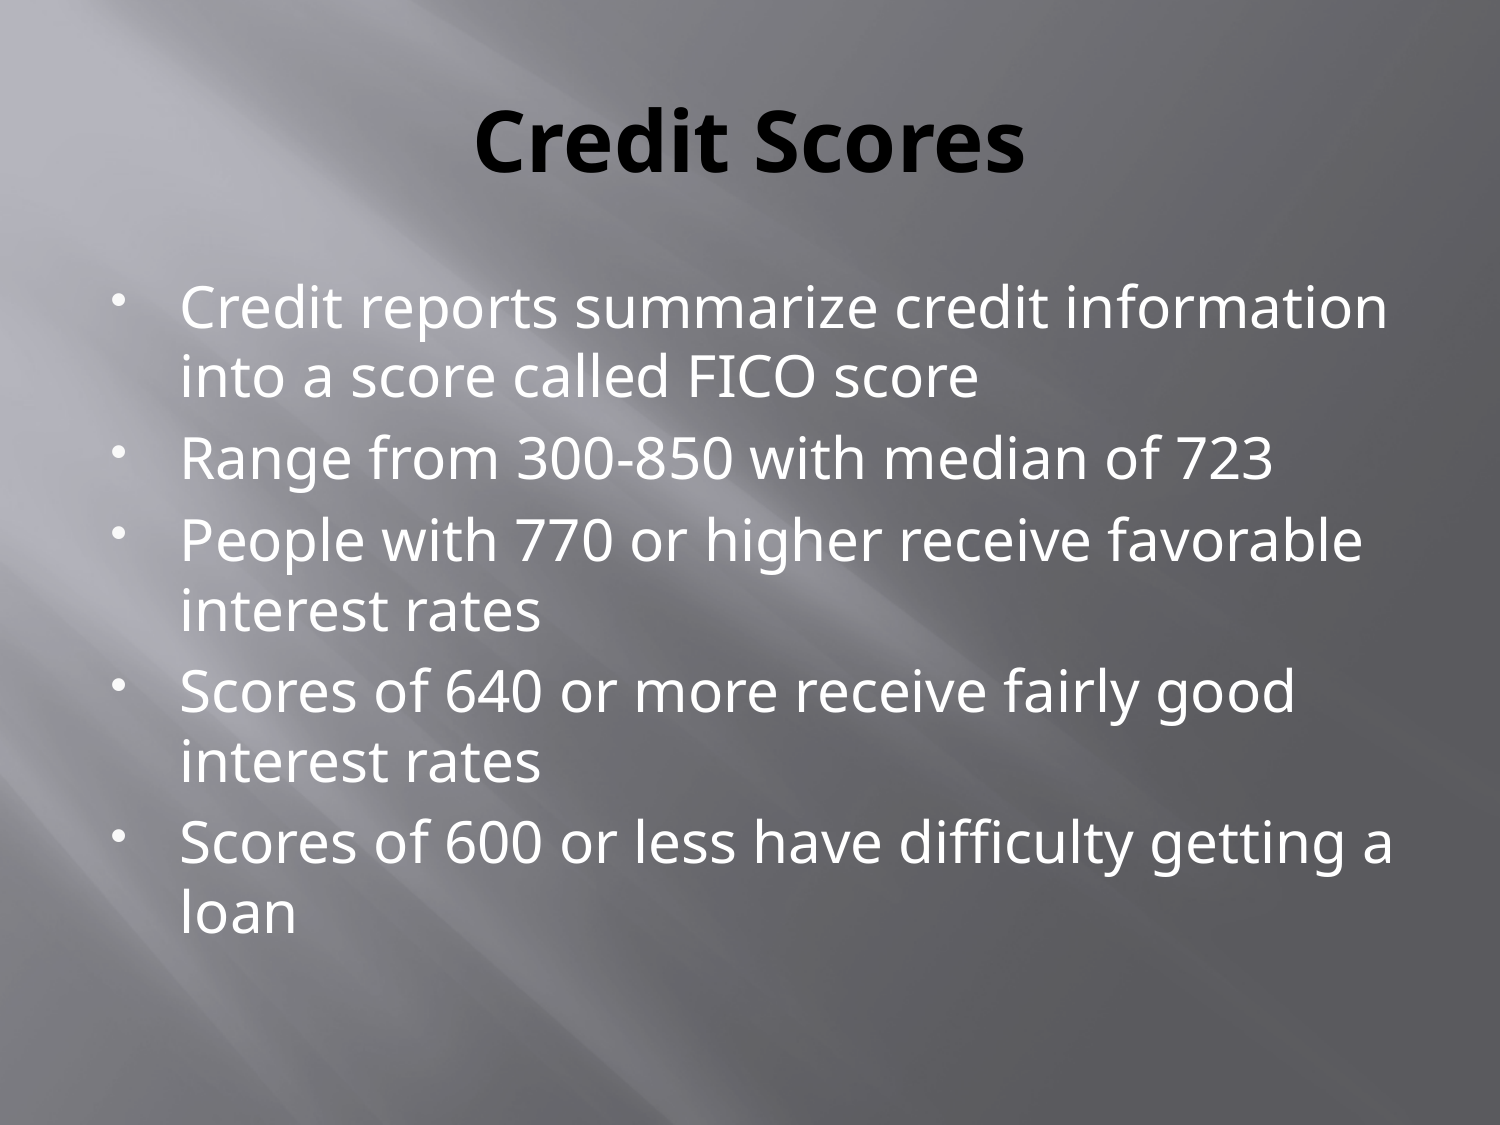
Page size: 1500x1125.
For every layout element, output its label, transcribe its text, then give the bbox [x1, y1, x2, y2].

title Credit Scores [75, 45, 1425, 233]
list Credit reports summarize credit information into a score called FICO score Range from 300-850 with median of 723 People with 770 or higher receive favorable interest rates Scores of 640 or more receive fairly good interest rates Scores of 600 or less have difficulty getting a loan [75, 262, 1425, 1035]
